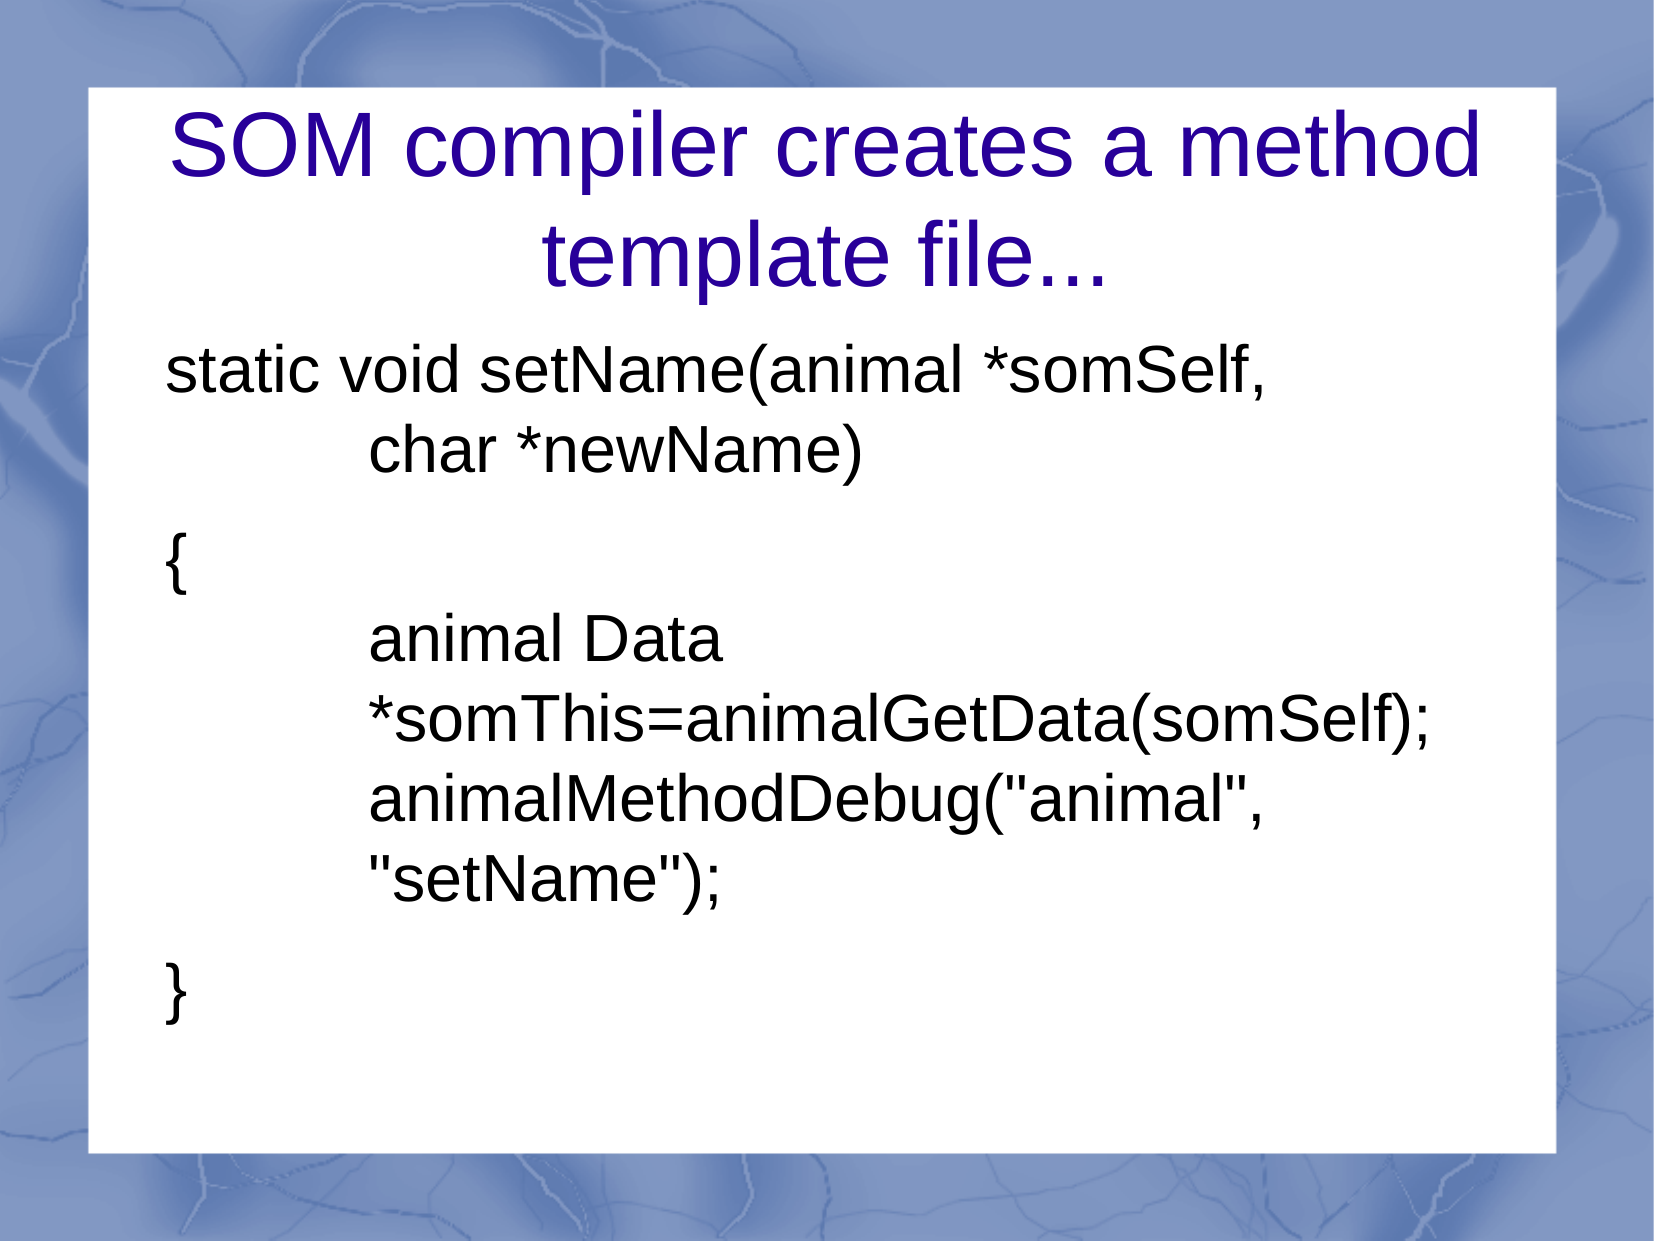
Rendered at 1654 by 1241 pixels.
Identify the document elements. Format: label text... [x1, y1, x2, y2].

title SOM compiler creates a method template file... [118, 84, 1536, 305]
list static void setName(animal *somSelf, char *newName) { animal Data *somThis=animalGetData(somSelf); animalMethodDebug("animal", "setName"); } [147, 325, 1506, 1031]
picture [0, 0, 1654, 1241]
